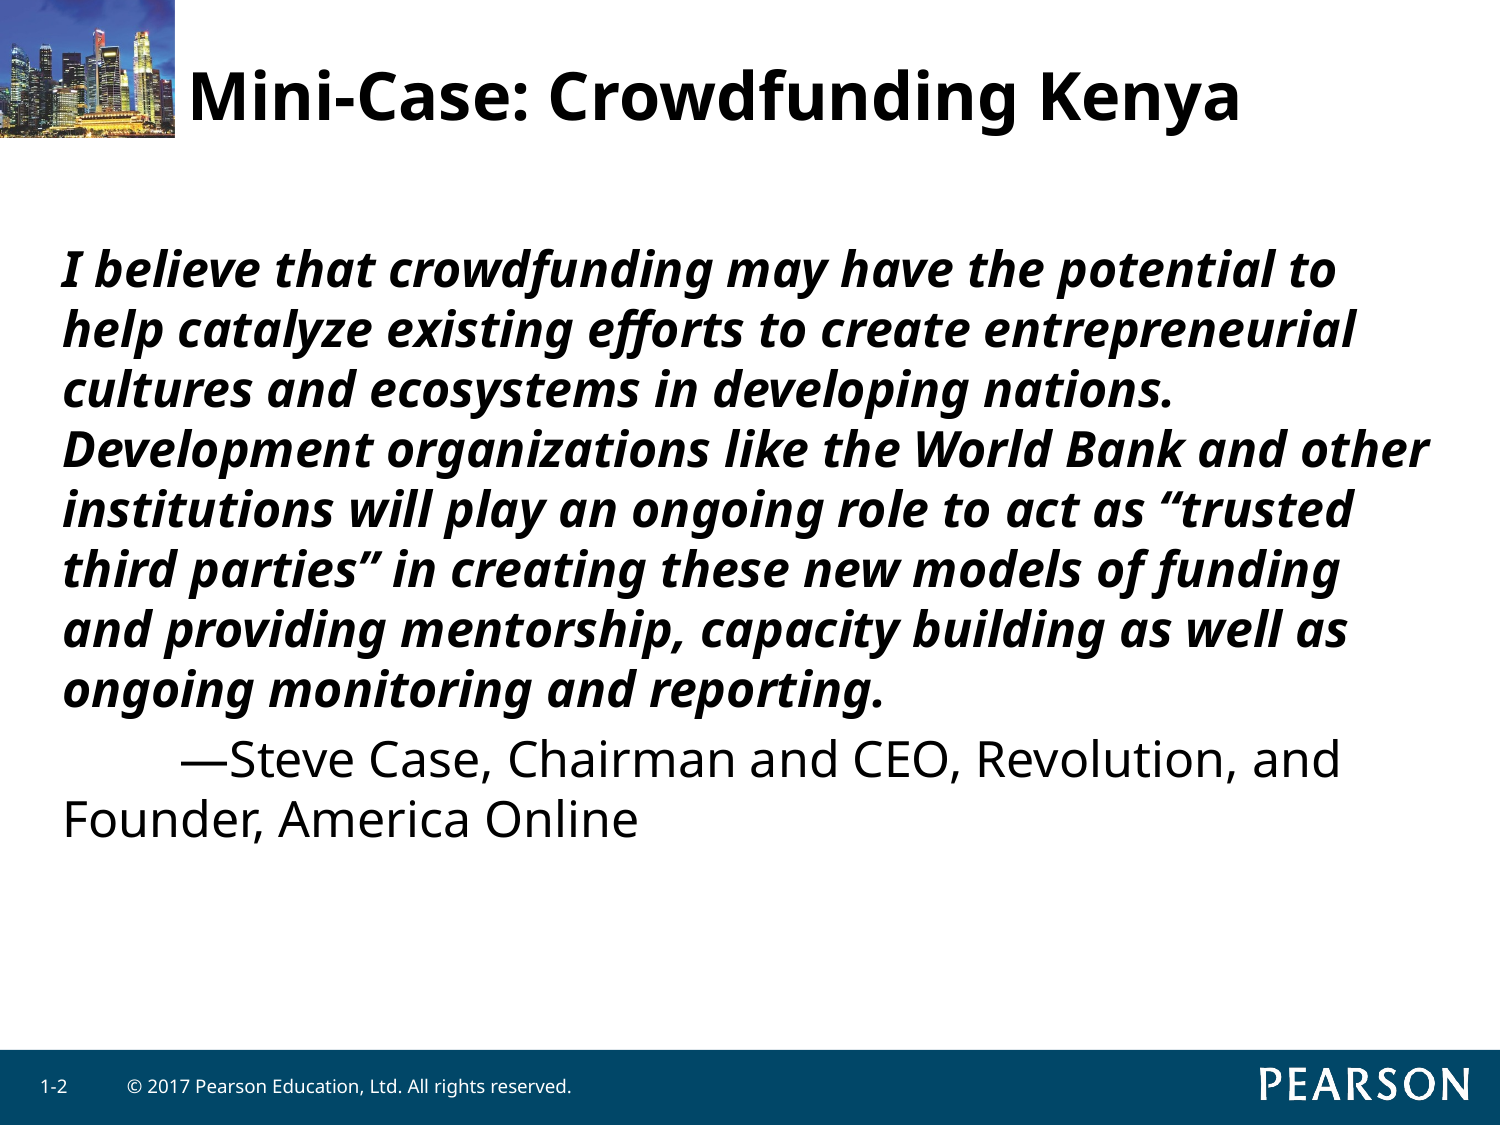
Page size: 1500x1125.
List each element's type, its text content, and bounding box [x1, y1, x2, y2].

title Mini-Case: Crowdfunding Kenya [187, 0, 1450, 188]
picture [0, 0, 175, 138]
list I believe that crowdfunding may have the potential to help catalyze existing efforts to create entrepreneurial cultures and ecosystems in developing nations. Development organizations like the World Bank and other institutions will play an ongoing role to act as “trusted third parties” in creating these new models of funding and providing mentorship, capacity building as well as ongoing monitoring and reporting. —Steve Case, Chairman and CEO, Revolution, and Founder, America Online [62, 237, 1438, 1000]
